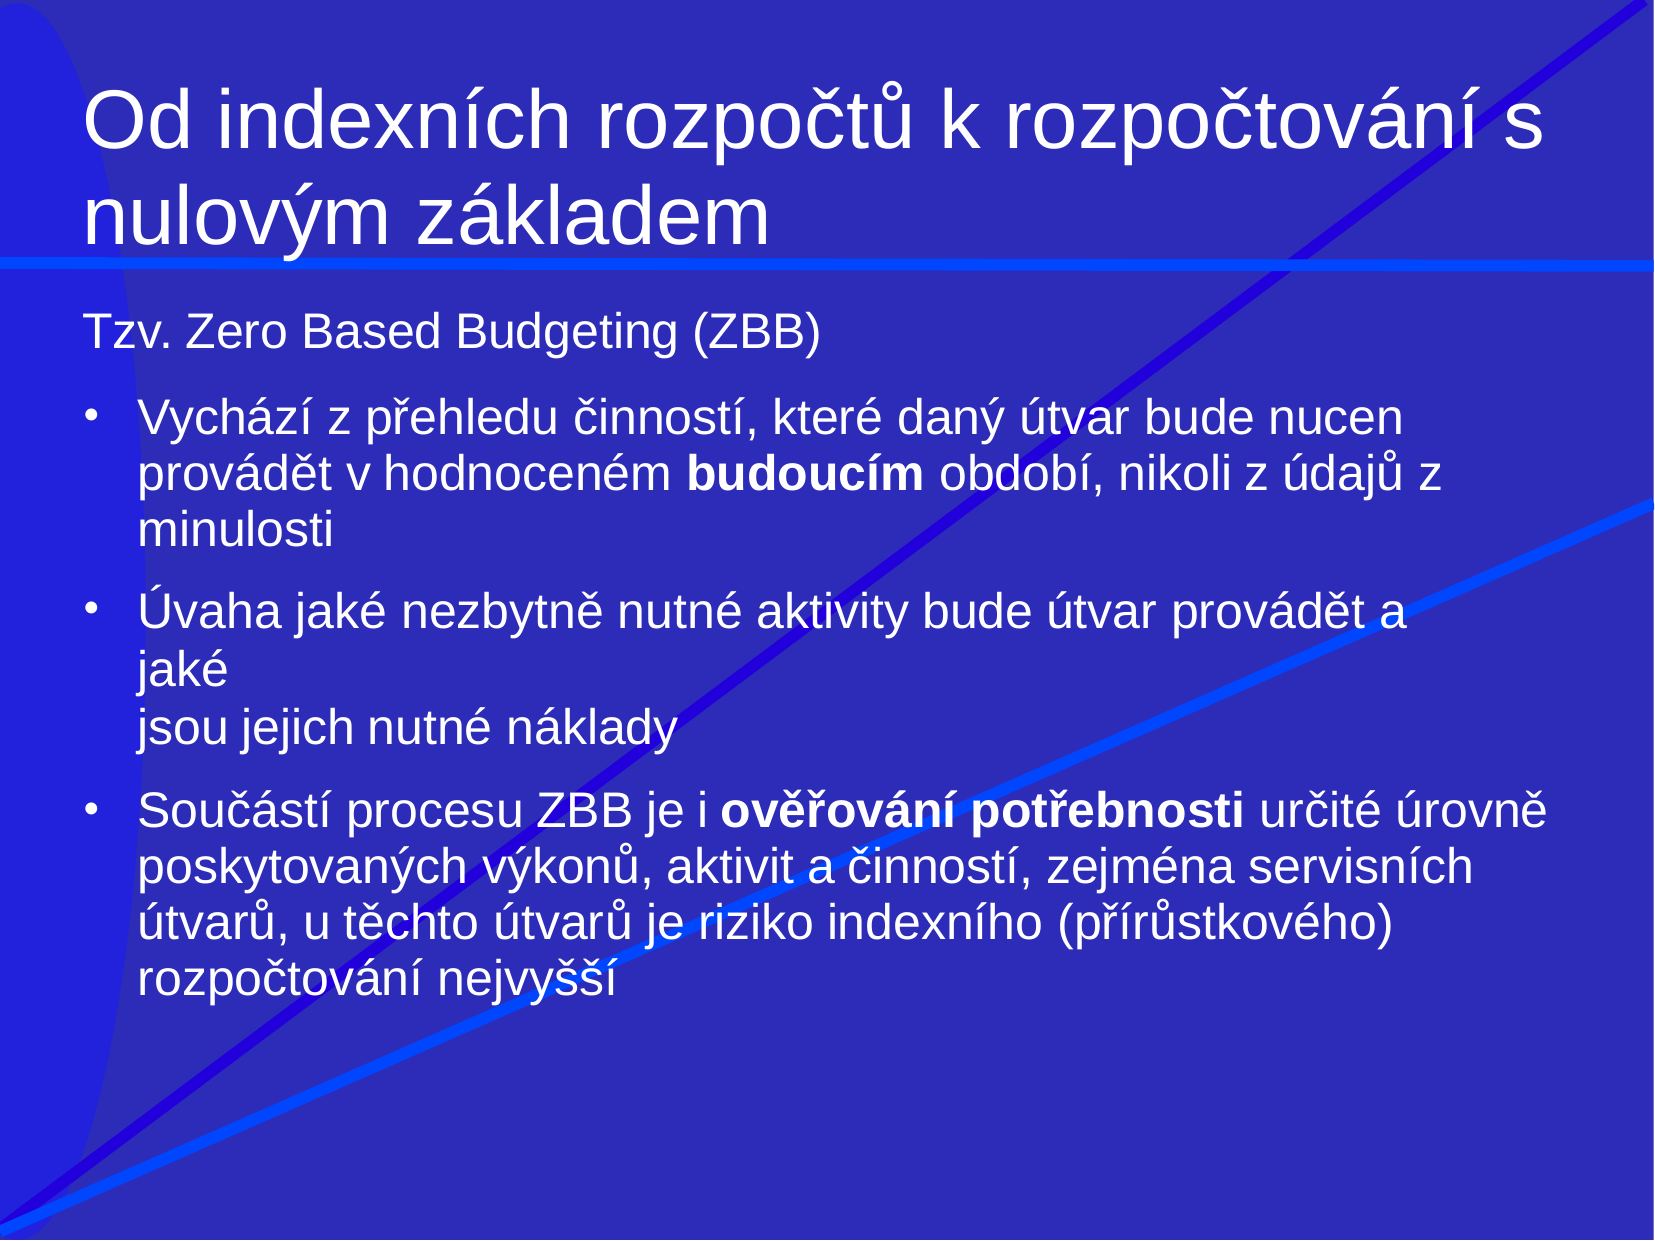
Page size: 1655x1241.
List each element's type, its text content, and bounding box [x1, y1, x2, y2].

title Od indexních rozpočtů k rozpočtování s nulovým základem [80, 69, 1574, 277]
text_box Tzv. Zero Based Budgeting (ZBB) Vychází z přehledu činností, které daný útvar bude nucen provádět v hodnoceném budoucím období, nikoli z údajů z minulosti Úvaha jaké nezbytně nutné aktivity bude útvar provádět a jaké jsou jejich nutné náklady Součástí procesu ZBB je i ověřování potřebnosti určité úrovně poskytovaných výkonů, aktivit a činností, zejména servisních útvarů, u těchto útvarů je riziko indexního (přírůstkového) rozpočtování nejvyšší [80, 298, 1557, 1007]
